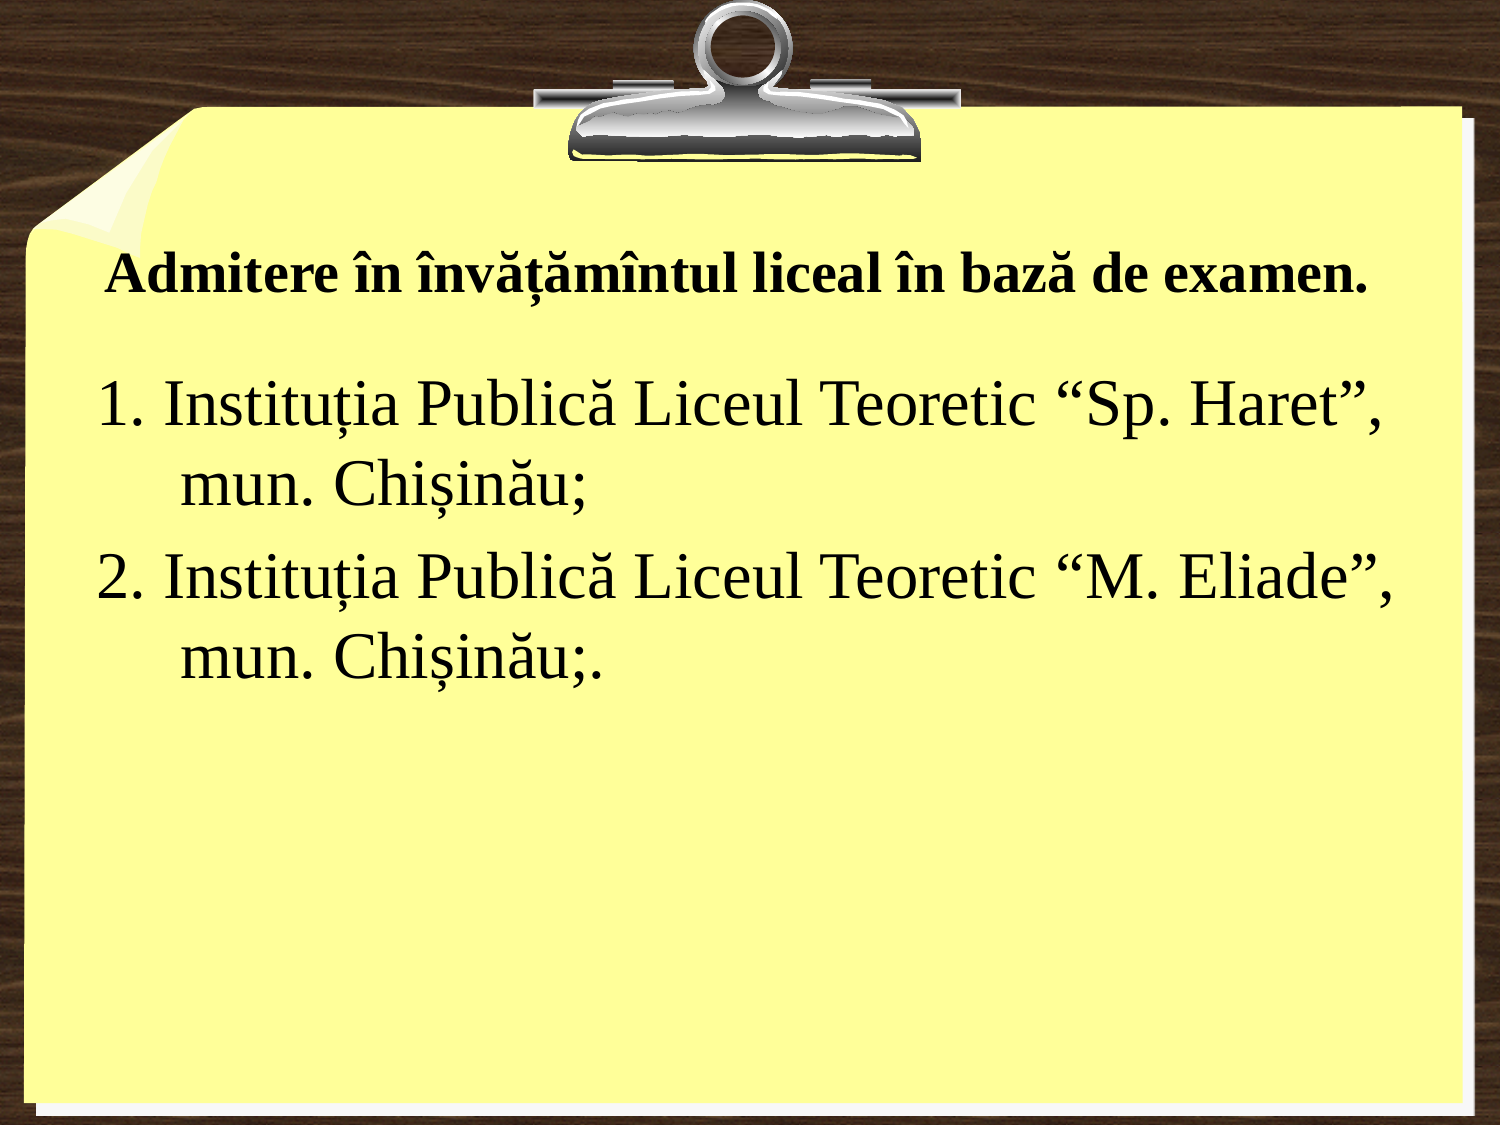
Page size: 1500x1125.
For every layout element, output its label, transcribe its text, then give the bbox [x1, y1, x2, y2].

title Admitere în învățămîntul liceal în bază de examen. [81, 175, 1408, 351]
picture [710, 15, 775, 78]
list 1. Instituția Publică Liceul Teoretic “Sp. Haret”, mun. Chișinău; 2. Instituția Publică Liceul Teoretic “M. Eliade”, mun. Chișinău;. [80, 351, 1430, 1032]
picture [0, 0, 1500, 1125]
